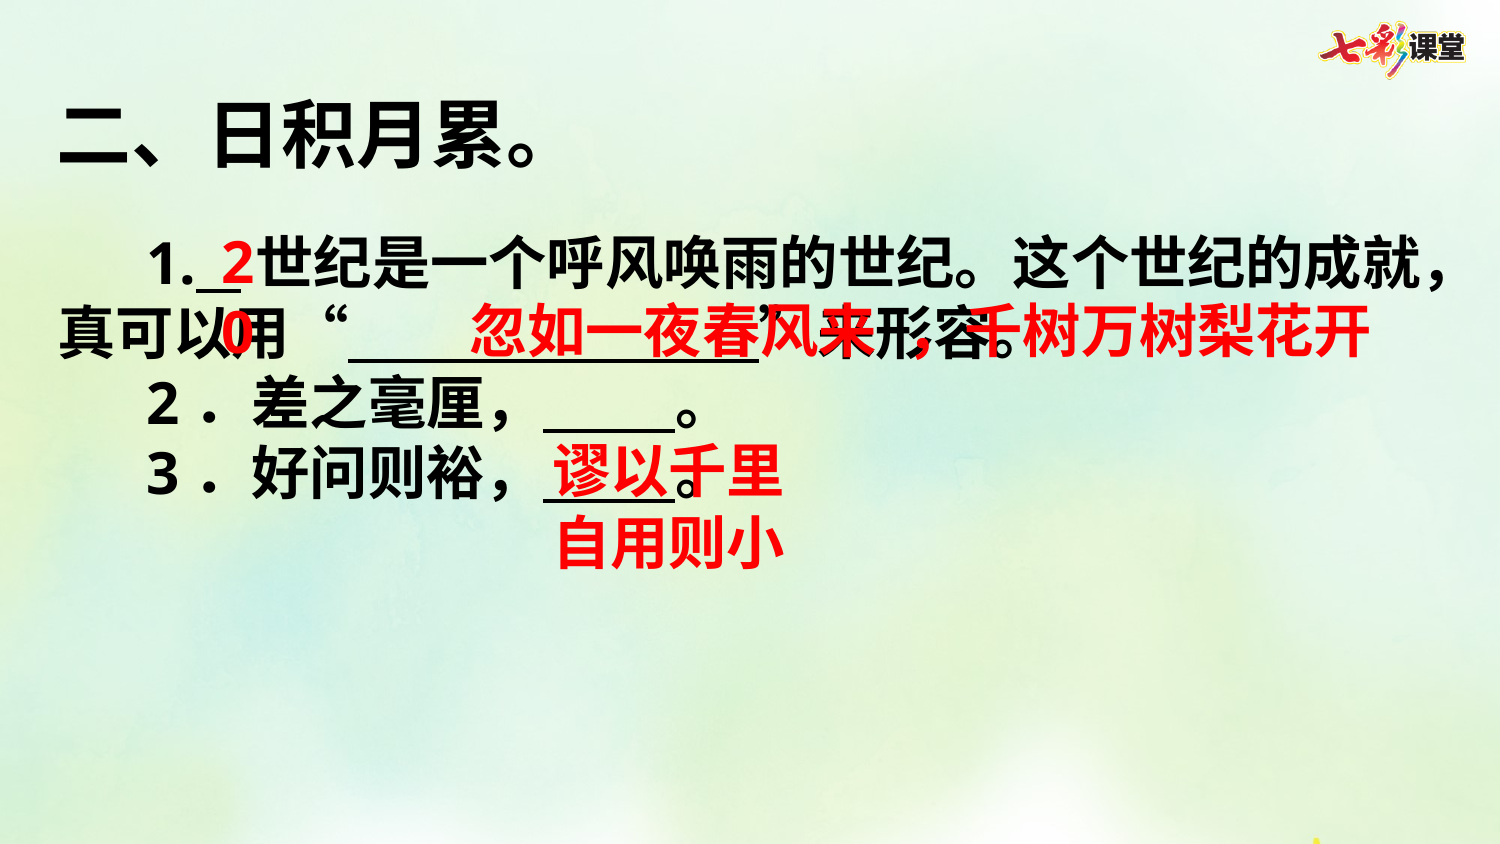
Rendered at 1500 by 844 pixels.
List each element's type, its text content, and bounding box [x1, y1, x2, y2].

text_box 谬以千里 [537, 426, 833, 499]
text_box 1. 世纪是一个呼风唤雨的世纪。这个世纪的成就，真可以用“ ”来形容。 2．差之毫厘， 。 3．好问则裕， 。 [42, 218, 1459, 514]
text_box 忽如一夜春风来 ，千树万树梨花开 [454, 286, 1471, 372]
picture [0, 0, 1500, 844]
text_box 自用则小 [537, 499, 833, 584]
text_box 20 [206, 217, 302, 373]
text_box 二、日积月累。 [41, 79, 703, 185]
